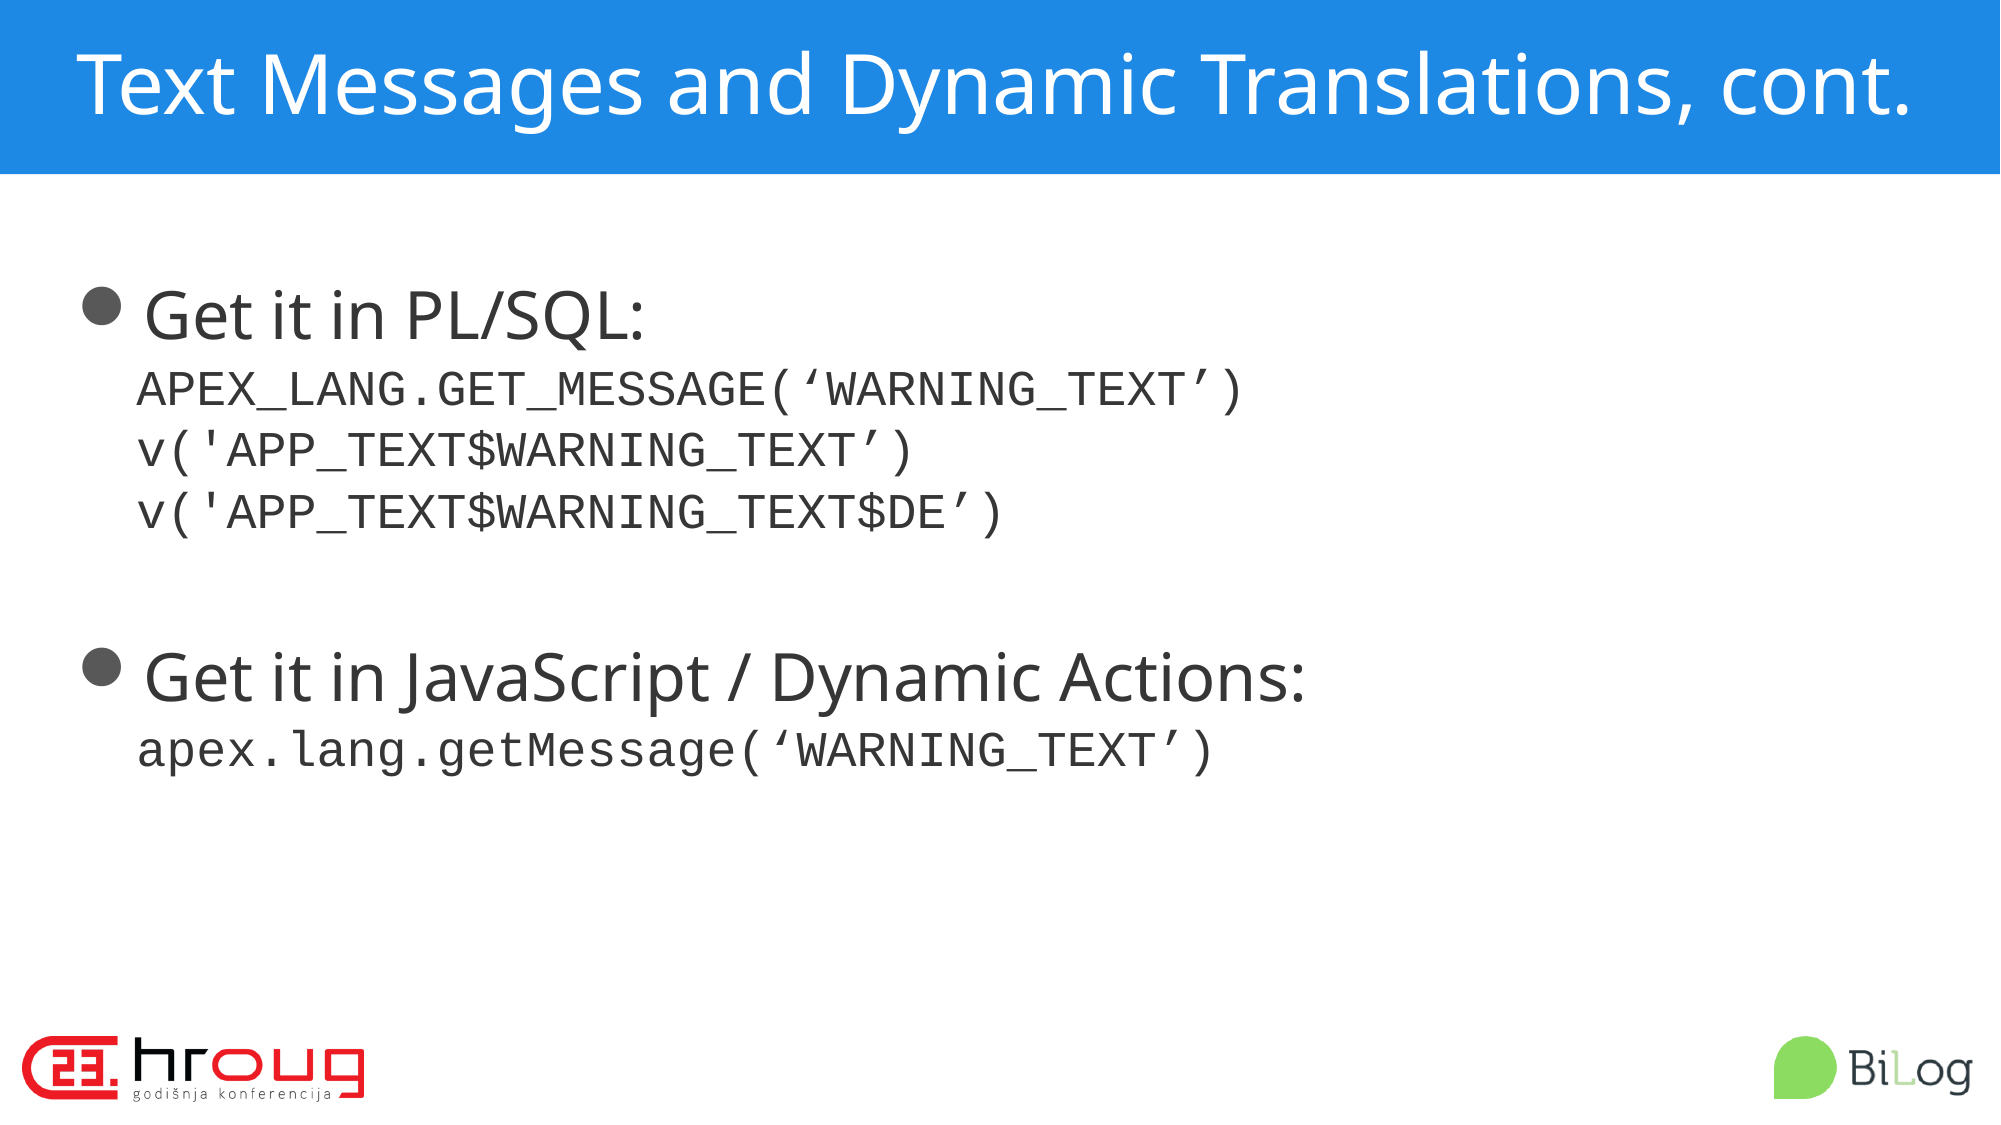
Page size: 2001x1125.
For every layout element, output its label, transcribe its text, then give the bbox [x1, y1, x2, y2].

picture [22, 1036, 364, 1102]
list Get it in PL/SQL: APEX_LANG.GET_MESSAGE(‘WARNING_TEXT’) v('APP_TEXT$WARNING_TEXT’) v('APP_TEXT$WARNING_TEXT$DE’) Get it in JavaScript / Dynamic Actions: apex.lang.getMessage(‘WARNING_TEXT’) [61, 274, 1942, 989]
title Text Messages and Dynamic Translations, cont. [61, 0, 1942, 175]
picture [1749, 1012, 2000, 1125]
